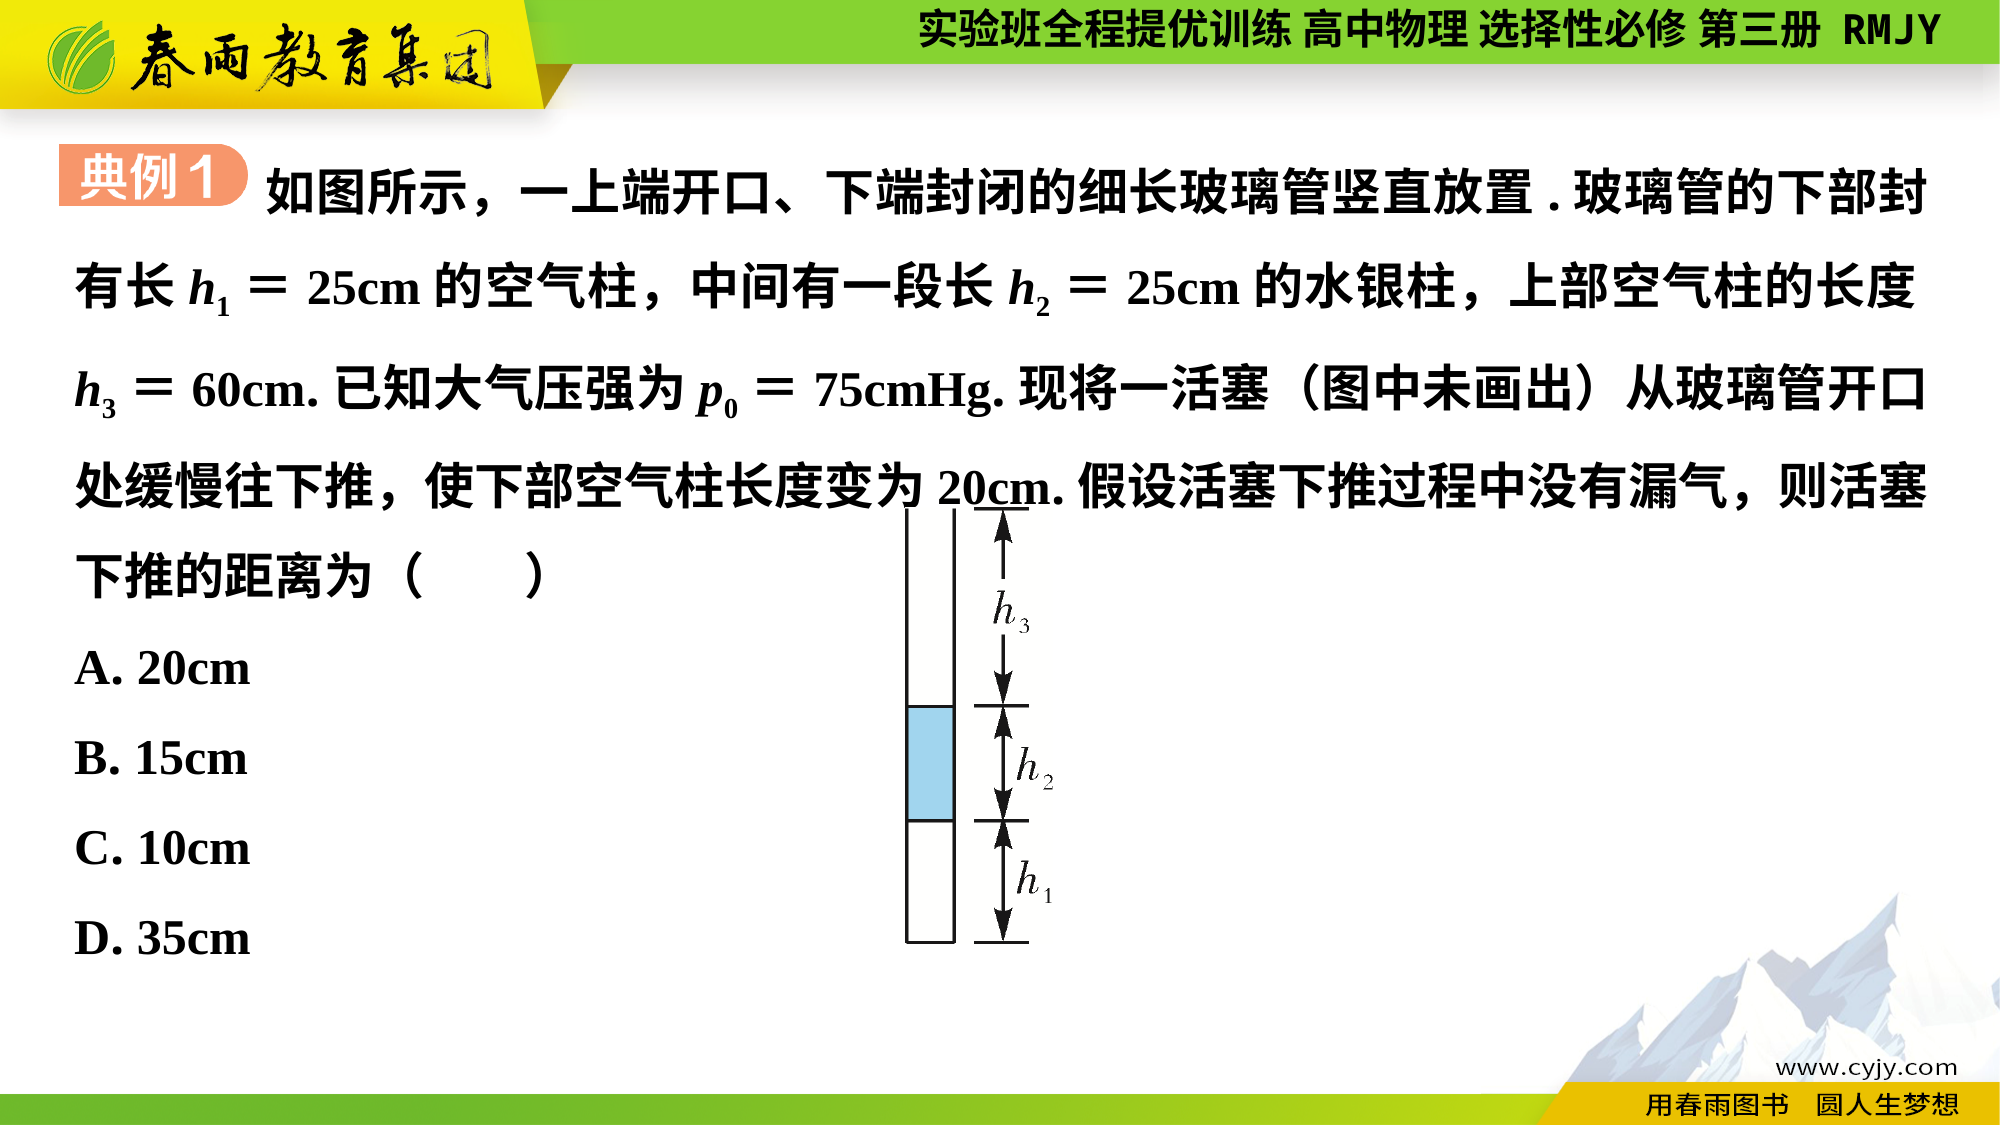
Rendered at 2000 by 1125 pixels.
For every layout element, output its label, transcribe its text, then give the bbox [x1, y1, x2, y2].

list 如图所示，一上端开口、下端封闭的细长玻璃管竖直放置.玻璃管的下部封有长h1＝25cm的空气柱，中间有一段长h2＝25cm的水银柱，上部空气柱的长度h3＝60cm.已知大气压强为p0＝75cmHg.现将一活塞（图中未画出）从玻璃管开口处缓慢往下推，使下部空气柱长度变为20cm.假设活塞下推过程中没有漏气，则活塞下推的距离为（ ） A. 20cm B. 15cm C. 10cm D. 35cm [59, 122, 1944, 944]
picture [0, 0, 2000, 1125]
